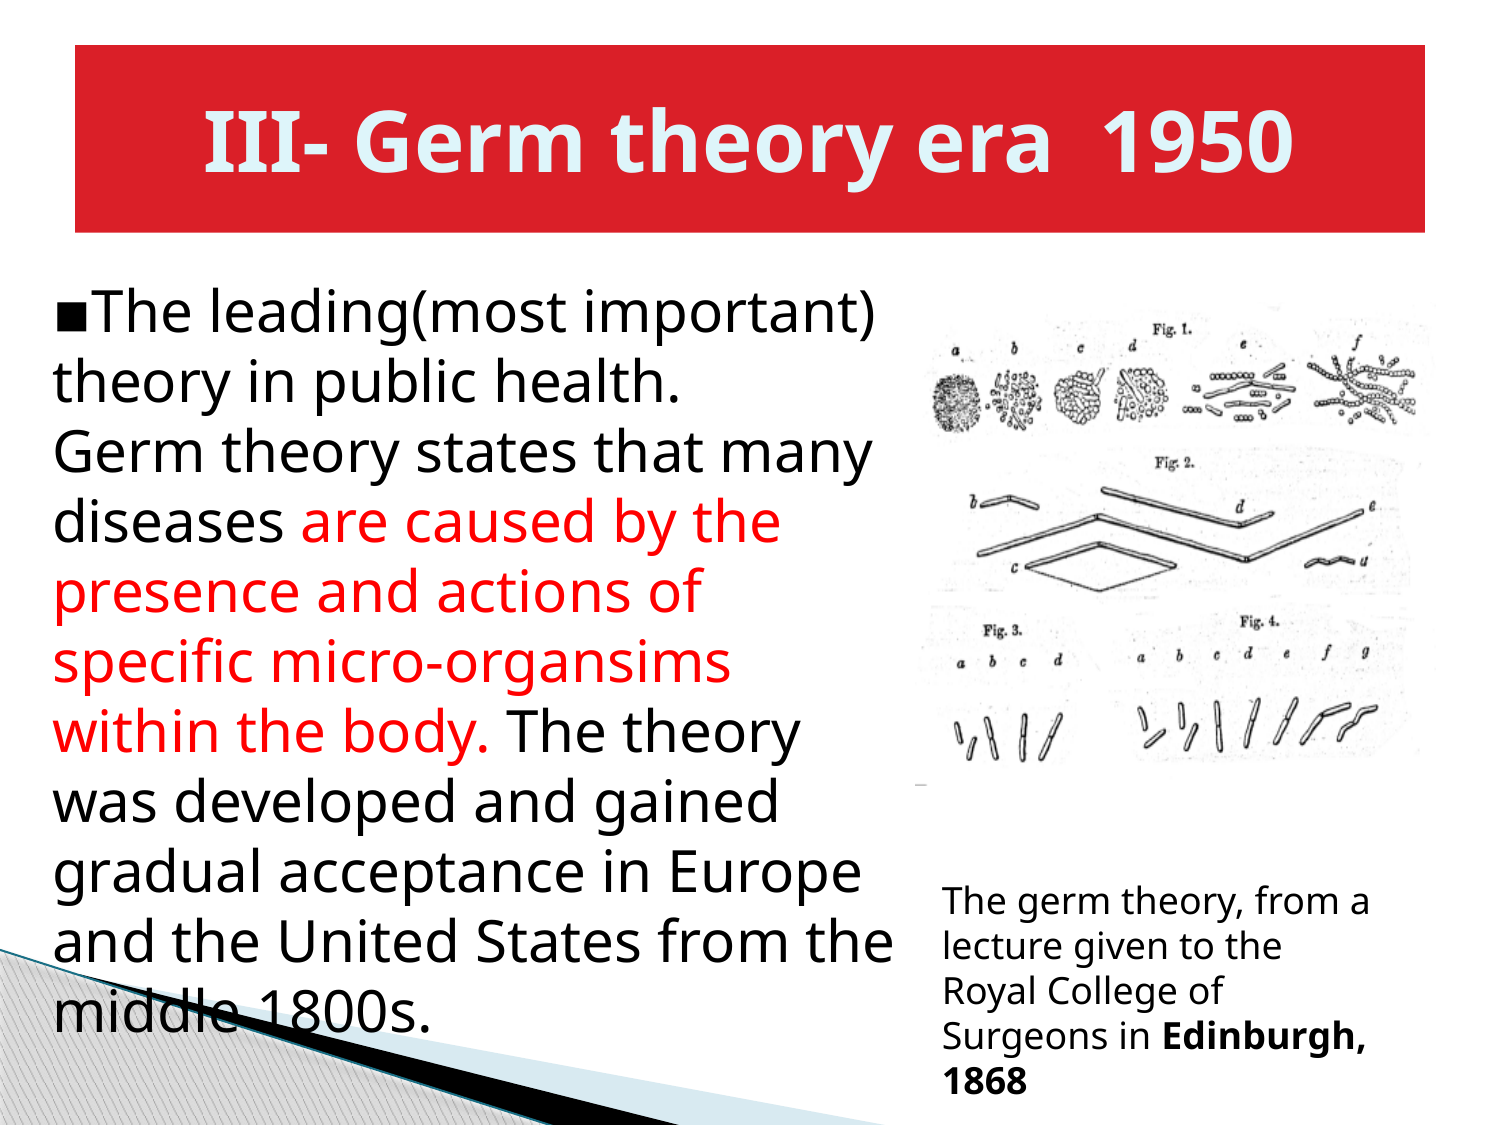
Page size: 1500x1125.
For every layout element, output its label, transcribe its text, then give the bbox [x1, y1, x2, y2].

title III- Germ theory era 1950 [75, 45, 1425, 233]
text_box The germ theory, from a lecture given to the Royal College of Surgeons in Edinburgh, 1868 [927, 869, 1388, 1110]
text_box ▪The leading(most important) theory in public health. Germ theory states that many diseases are caused by the presence and actions of specific micro-organsims within the body. The theory was developed and gained gradual acceptance in Europe and the United States from the middle 1800s. [37, 267, 928, 1052]
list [915, 302, 1436, 786]
